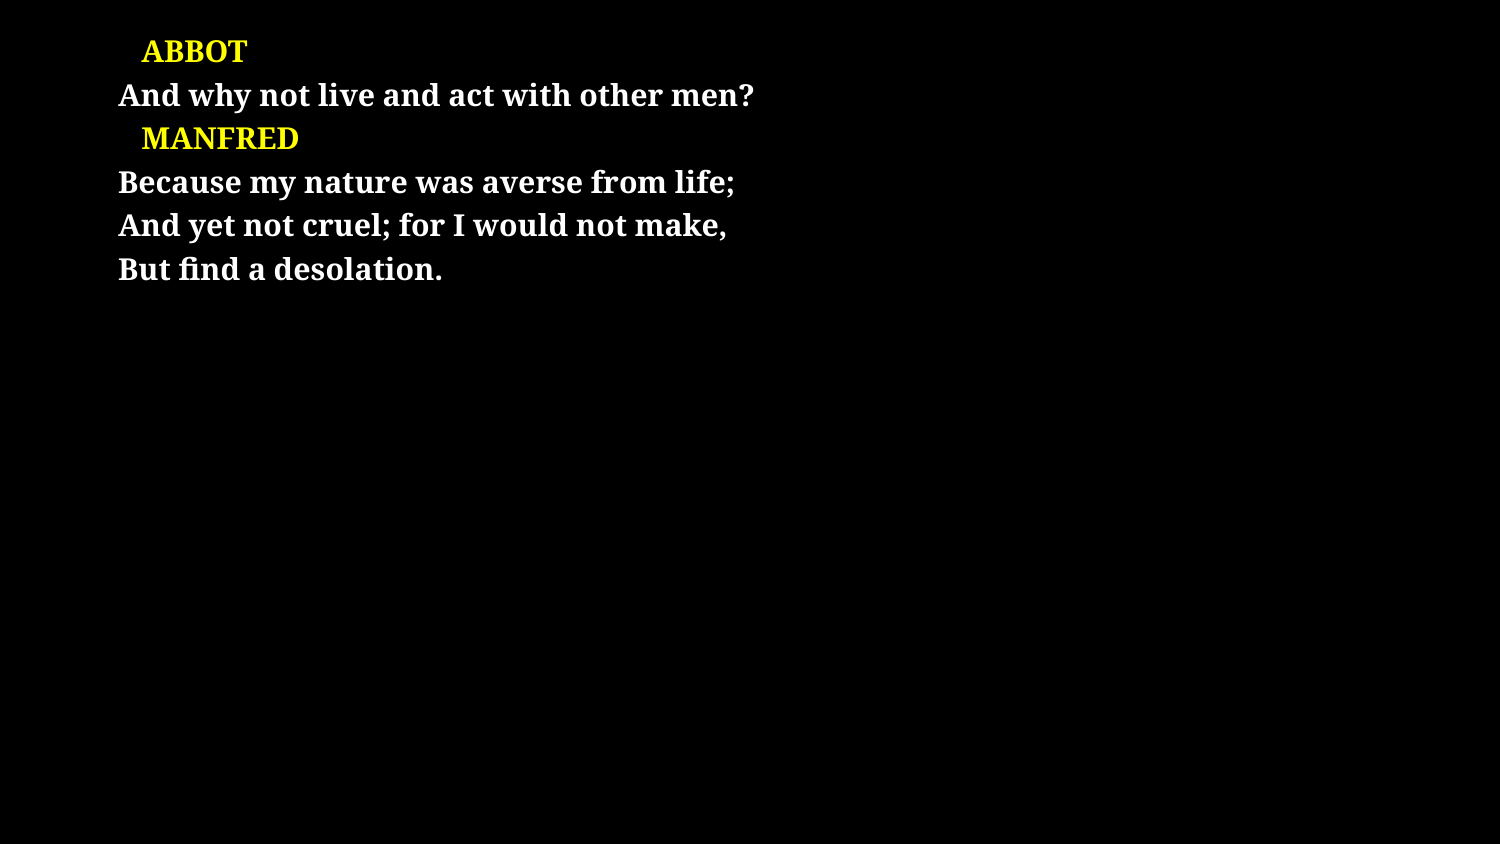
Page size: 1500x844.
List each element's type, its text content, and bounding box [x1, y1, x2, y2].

title ABBOT And why not live and act with other men? Manfred Because my nature was averse from life; And yet not cruel; for I would not make, But find a desolation. [103, 17, 1397, 299]
